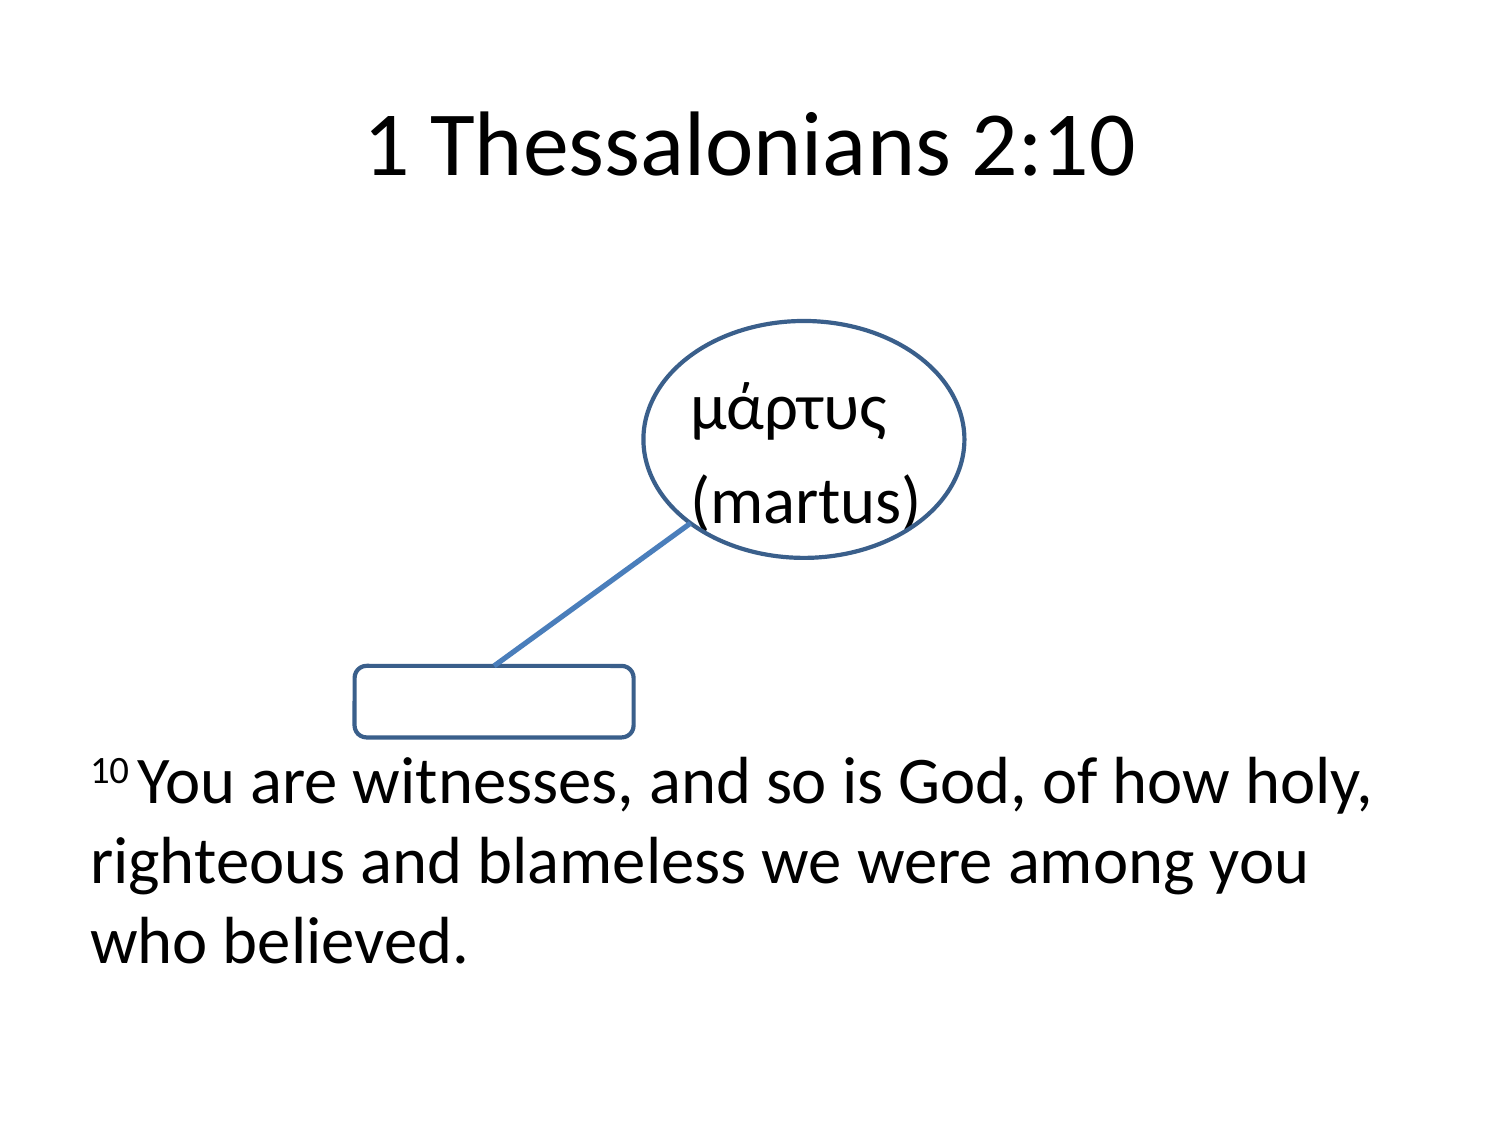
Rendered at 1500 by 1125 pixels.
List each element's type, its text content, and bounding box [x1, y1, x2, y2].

text_box [352, 663, 636, 740]
list μάρτυς (martus) 10 You are witnesses, and so is God, of how holy, righteous and blameless we were among you who believed. [75, 262, 1425, 1005]
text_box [493, 522, 691, 667]
title 1 Thessalonians 2:10 [75, 45, 1425, 233]
text_box [641, 318, 967, 560]
